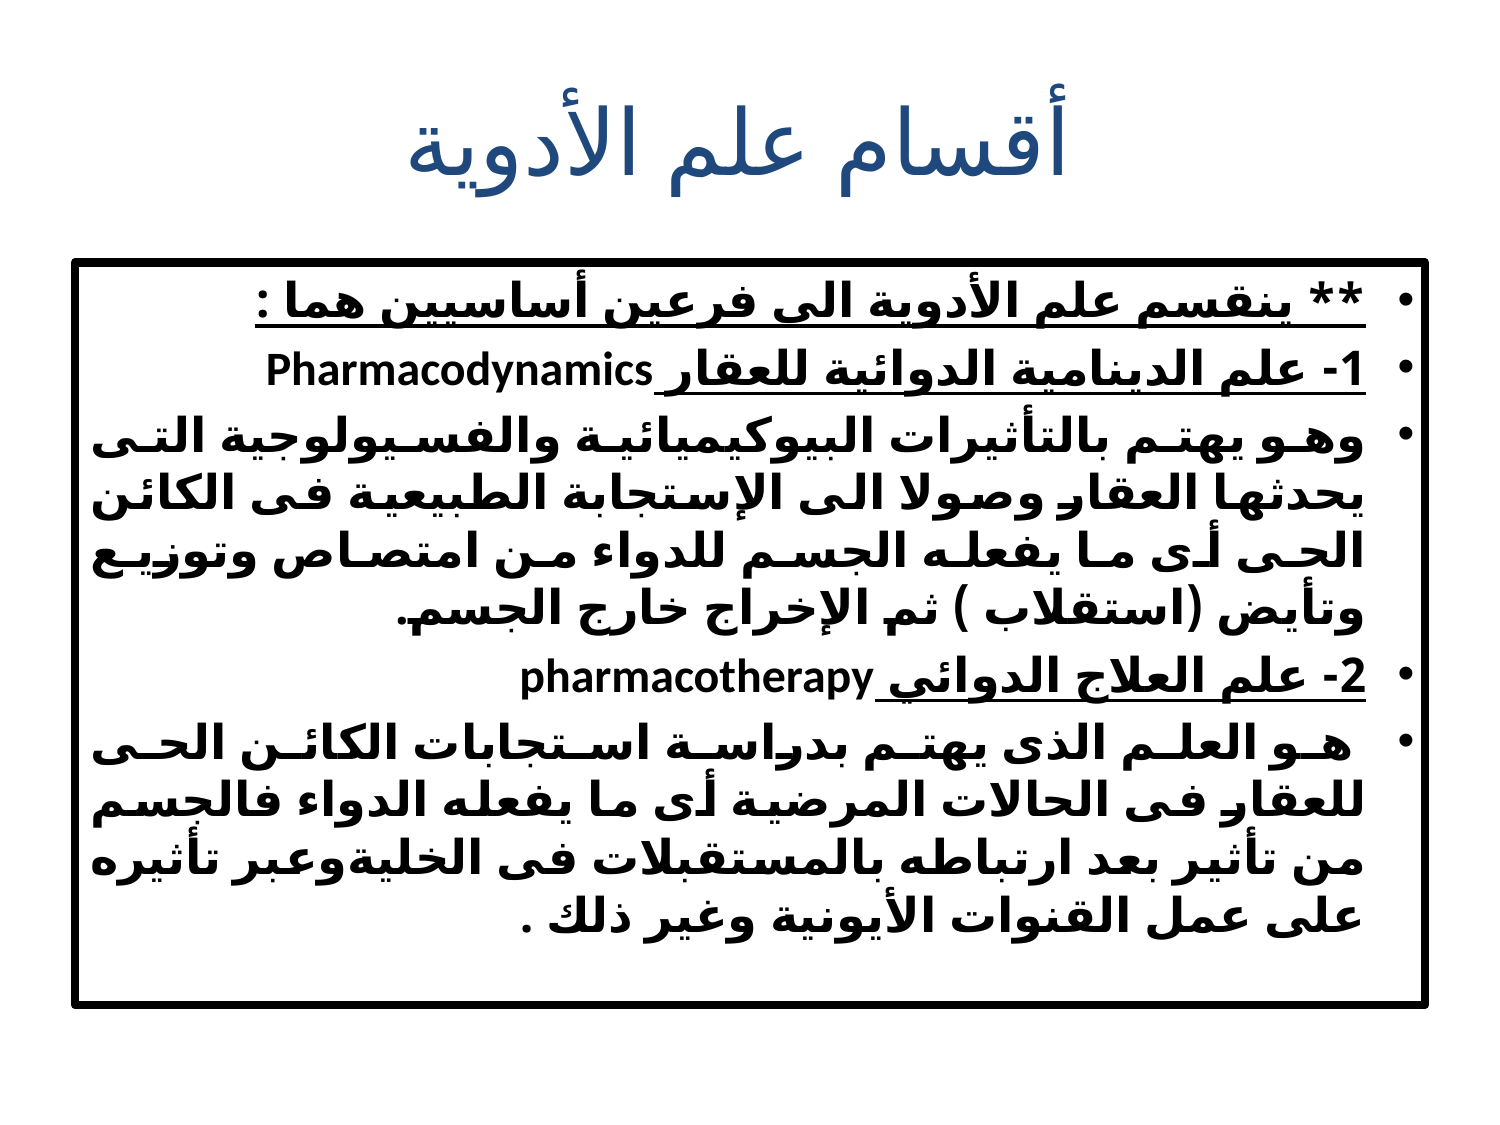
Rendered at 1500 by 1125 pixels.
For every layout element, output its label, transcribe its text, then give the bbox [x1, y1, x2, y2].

list ** ينقسم علم الأدوية الى فرعين أساسيين هما : 1- علم الدينامية الدوائية للعقار Pharmacodynamics وهو يهتم بالتأثيرات البيوكيميائية والفسيولوجية التى يحدثها العقار وصولا الى الإستجابة الطبيعية فى الكائن الحى أى ما يفعله الجسم للدواء من امتصاص وتوزيع وتأيض (استقلاب ) ثم الإخراج خارج الجسم. 2- علم العلاج الدوائي pharmacotherapy هو العلم الذى يهتم بدراسة استجابات الكائن الحى للعقار فى الحالات المرضية أى ما يفعله الدواء فالجسم من تأثير بعد ارتباطه بالمستقبلات فى الخليةوعبر تأثيره على عمل القنوات الأيونية وغير ذلك . [75, 262, 1425, 1005]
title أقسام علم الأدوية [75, 45, 1425, 233]
